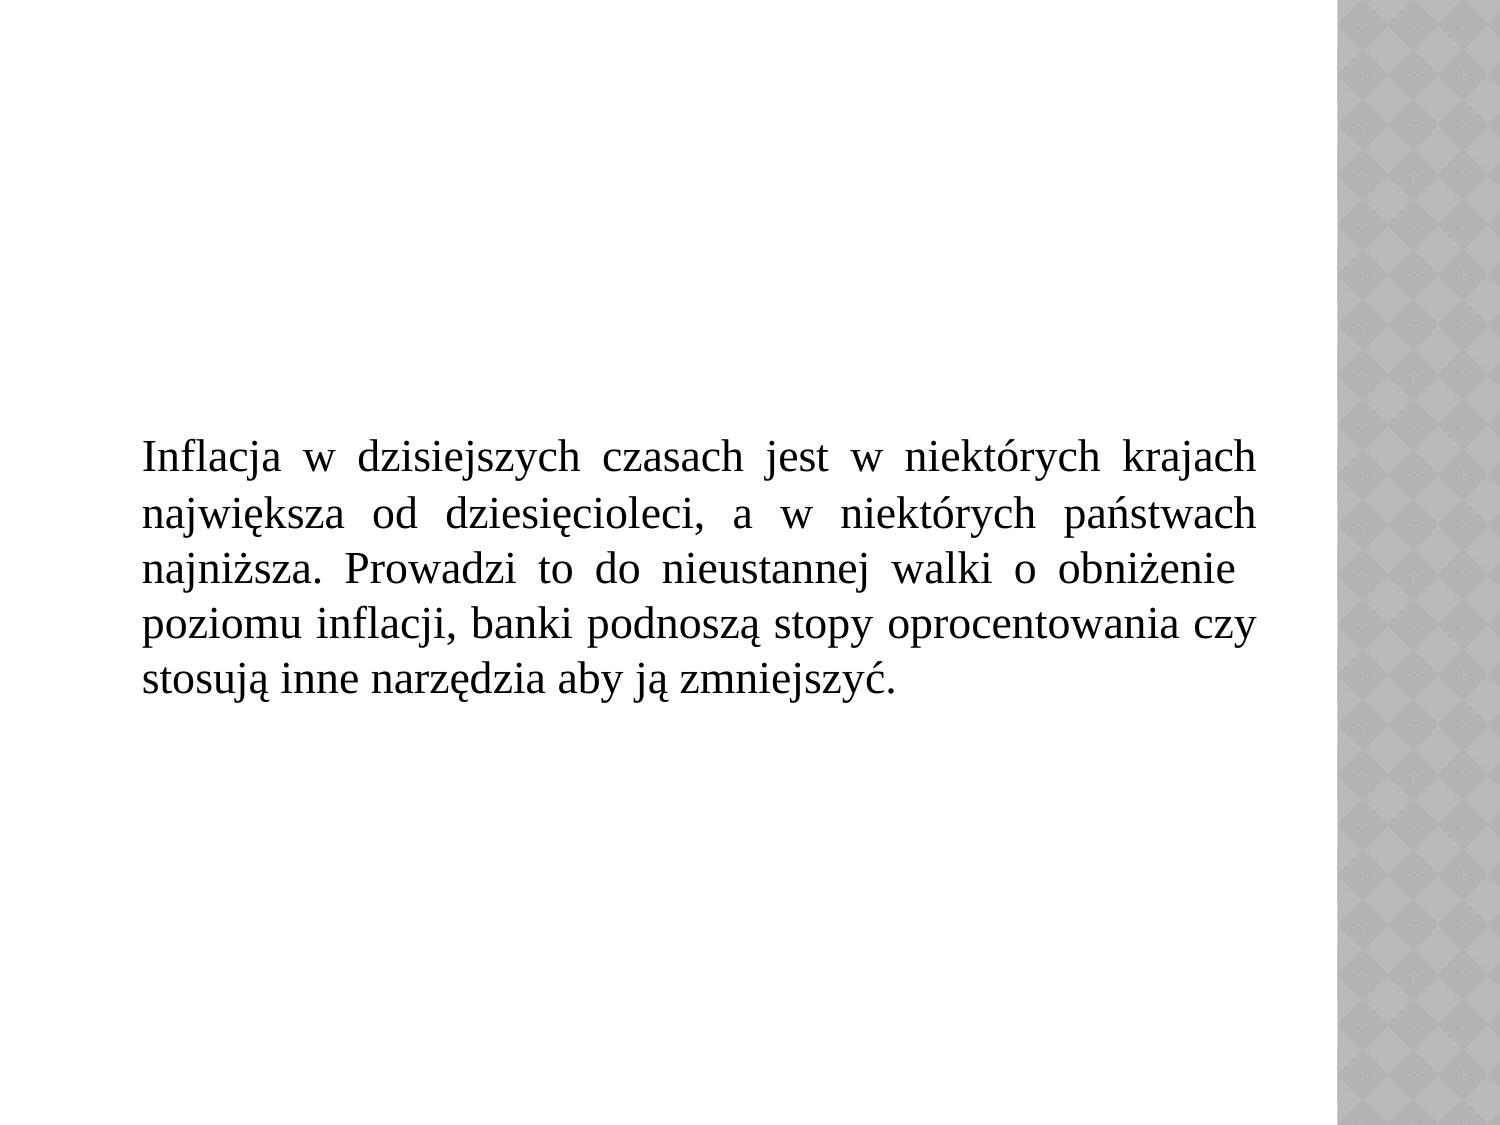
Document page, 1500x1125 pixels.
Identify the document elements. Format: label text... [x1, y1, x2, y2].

list Inflacja w dzisiejszych czasach jest w niektórych krajach największa od dziesięcioleci, a w niektórych państwach najniższa. Prowadzi to do nieustannej walki o obniżenie poziomu inflacji, banki podnoszą stopy oprocentowania czy stosują inne narzędzia aby ją zmniejszyć. [82, 410, 1273, 779]
